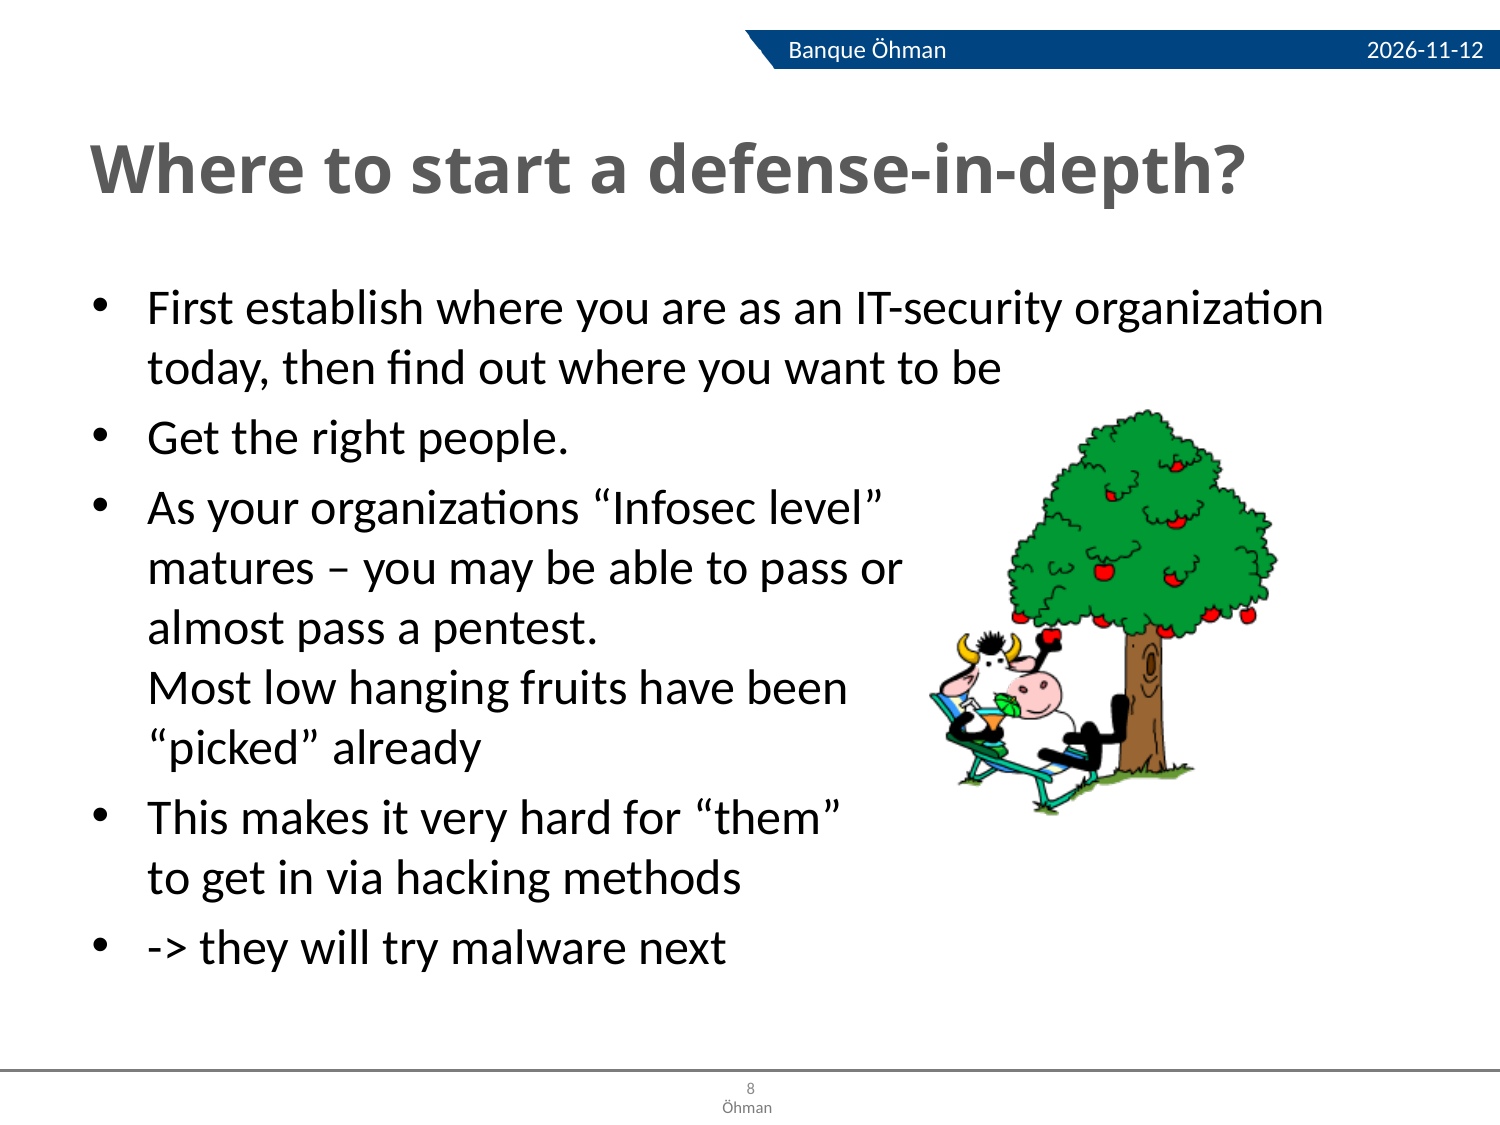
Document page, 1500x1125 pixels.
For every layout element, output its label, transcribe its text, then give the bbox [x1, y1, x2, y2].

picture [738, 30, 773, 69]
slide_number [1246, 16, 1500, 81]
title Where to start a defense-in-depth? [75, 101, 1425, 233]
list First establish where you are as an IT-security organization today, then find out where you want to be Get the right people. As your organizations “Infosec level” matures – you may be able to pass or almost pass a pentest. Most low hanging fruits have been “picked” already This makes it very hard for “them” to get in via hacking methods -> they will try malware next [76, 267, 1424, 1012]
footer Banque Öhman [773, 19, 1246, 79]
picture [929, 408, 1280, 817]
